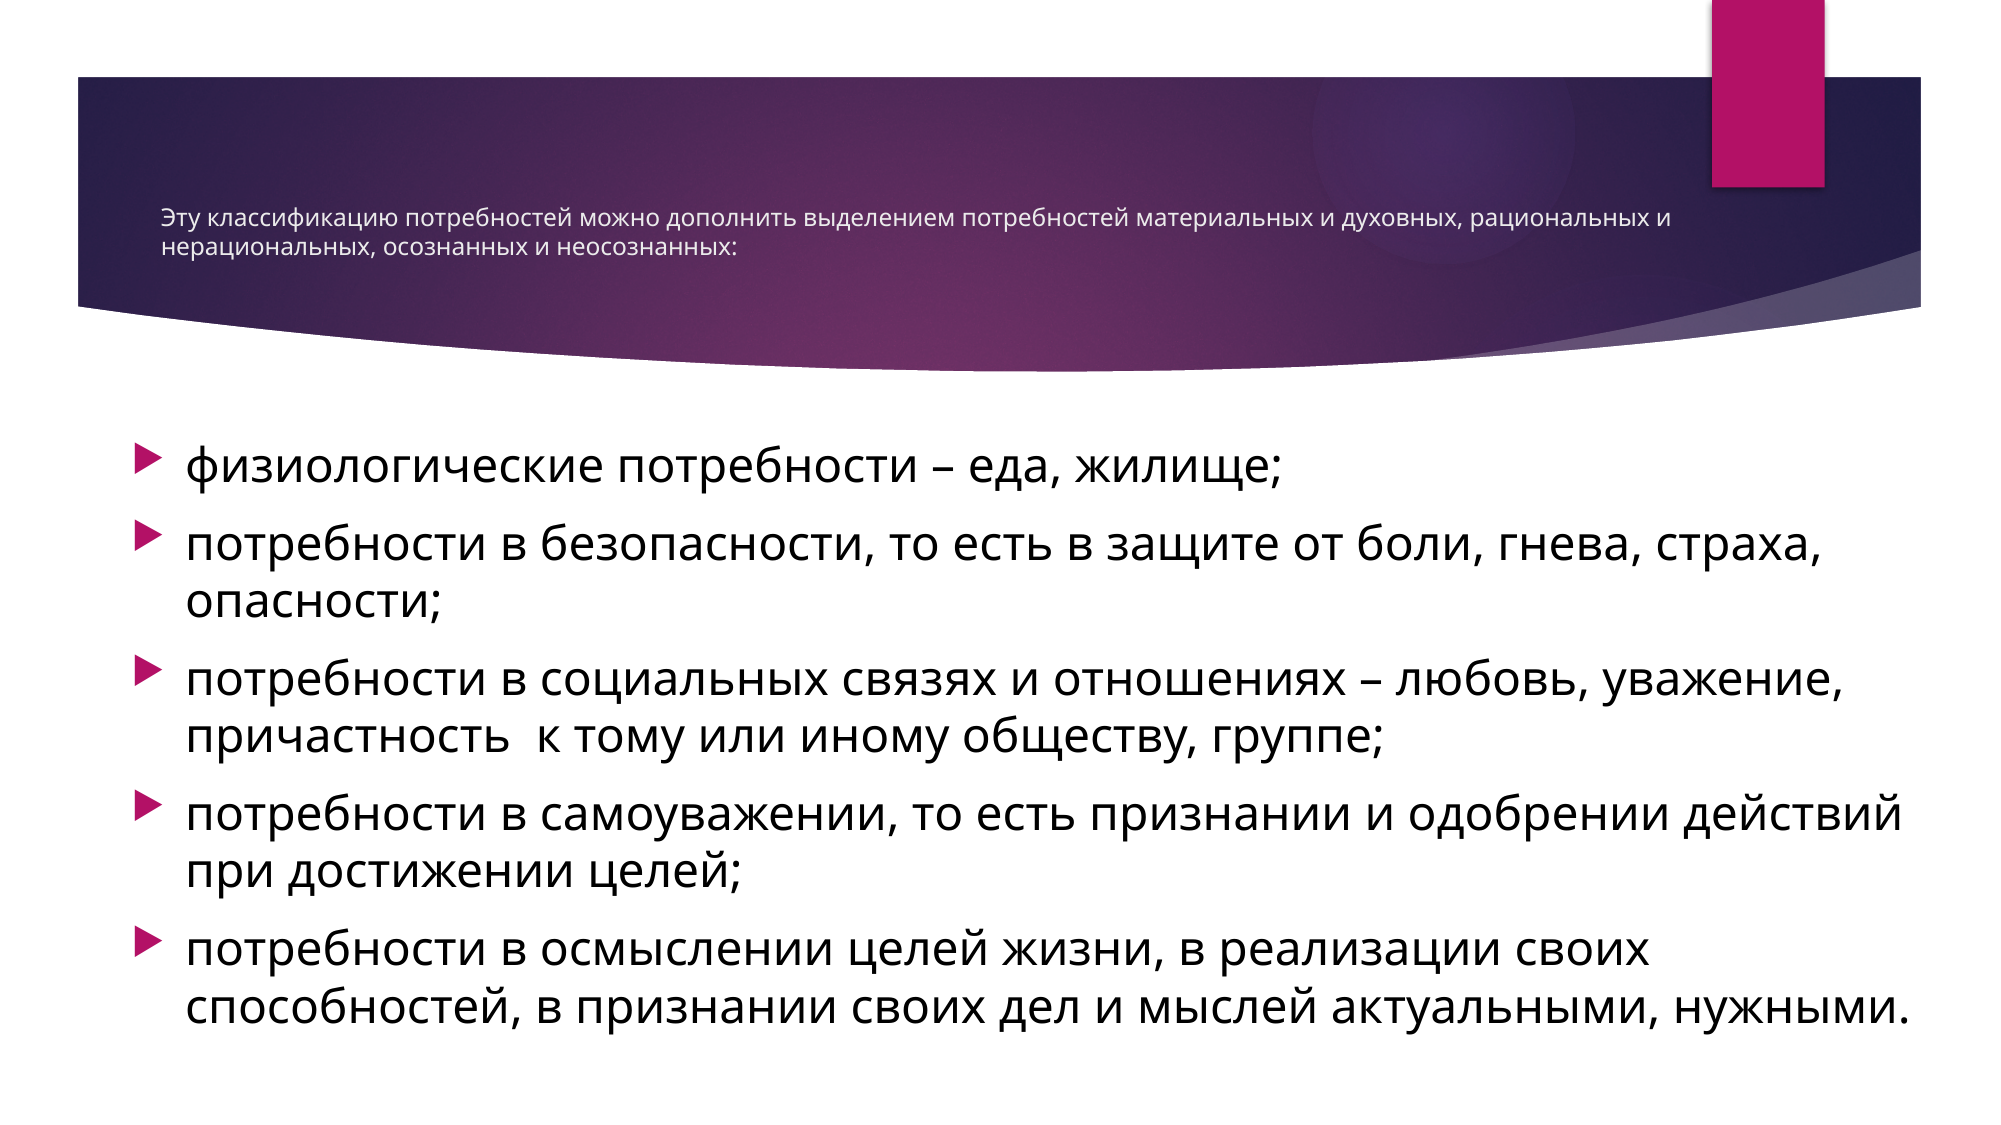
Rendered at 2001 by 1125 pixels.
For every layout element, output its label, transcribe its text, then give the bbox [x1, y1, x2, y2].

title Эту классификацию потребностей можно дополнить выделением потребностей материальных и духовных, рациональных и нерациональных, осознанных и неосознанных: [145, 193, 1845, 313]
list физиологические потребности – еда, жилище; потребности в безопасности, то есть в защите от боли, гнева, страха, опасности; потребности в социальных связях и отношениях – любовь, уважение, причастность к тому или иному обществу, группе; потребности в самоуважении, то есть признании и одобрении действий при достижении целей; потребности в осмыслении целей жизни, в реализации своих способностей, в признании своих дел и мыслей актуальными, нужными. [116, 427, 1944, 1101]
